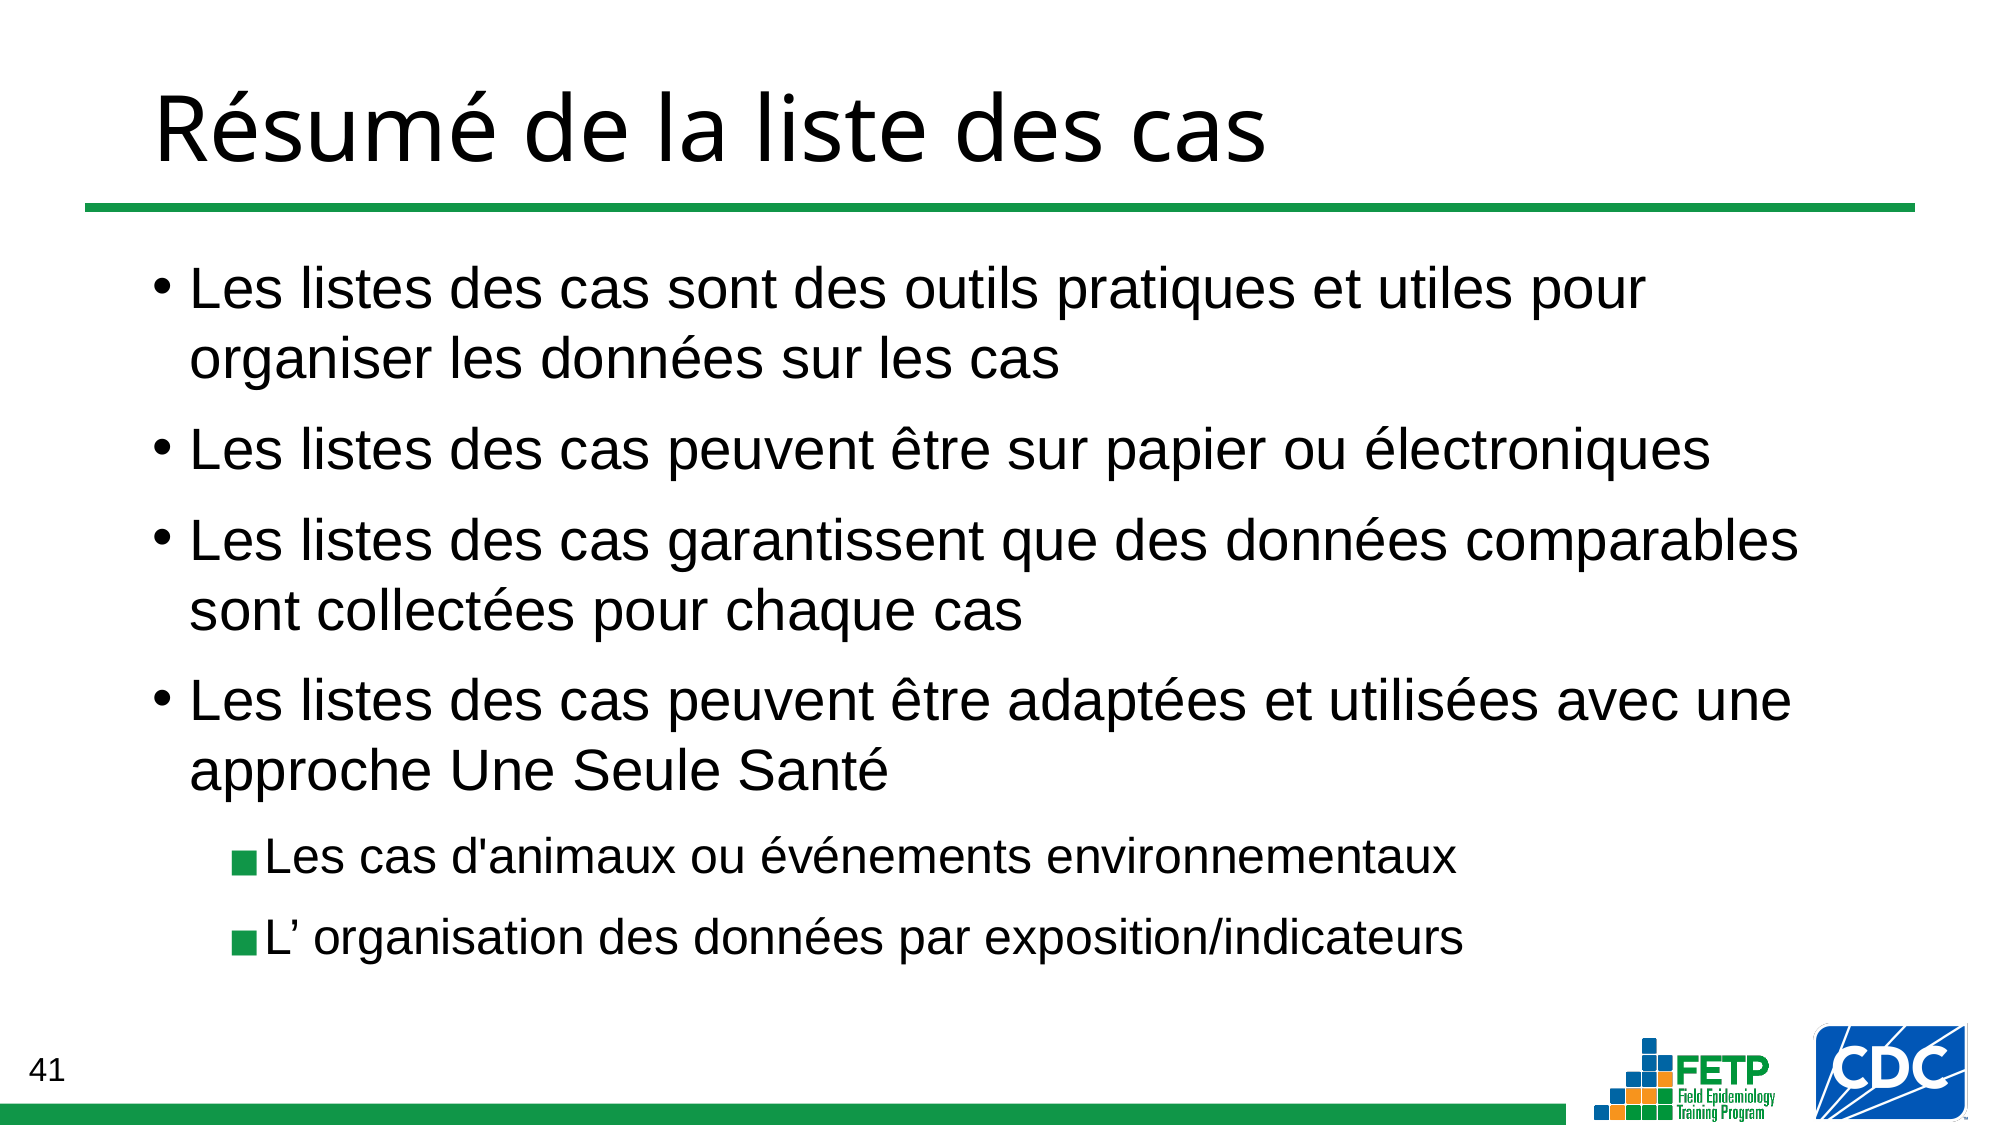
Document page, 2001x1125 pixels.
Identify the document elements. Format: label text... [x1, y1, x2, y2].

picture [1813, 1023, 1968, 1122]
picture [1594, 1038, 1775, 1122]
title Résumé de la liste des cas [137, 75, 1863, 207]
list Les listes des cas sont des outils pratiques et utiles pour organiser les données sur les cas Les listes des cas peuvent être sur papier ou électroniques Les listes des cas garantissent que des données comparables sont collectées pour chaque cas Les listes des cas peuvent être adaptées et utilisées avec une approche Une Seule Santé Les cas d'animaux ou événements environnementaux L’ organisation des données par exposition/indicateurs [137, 242, 1863, 1004]
